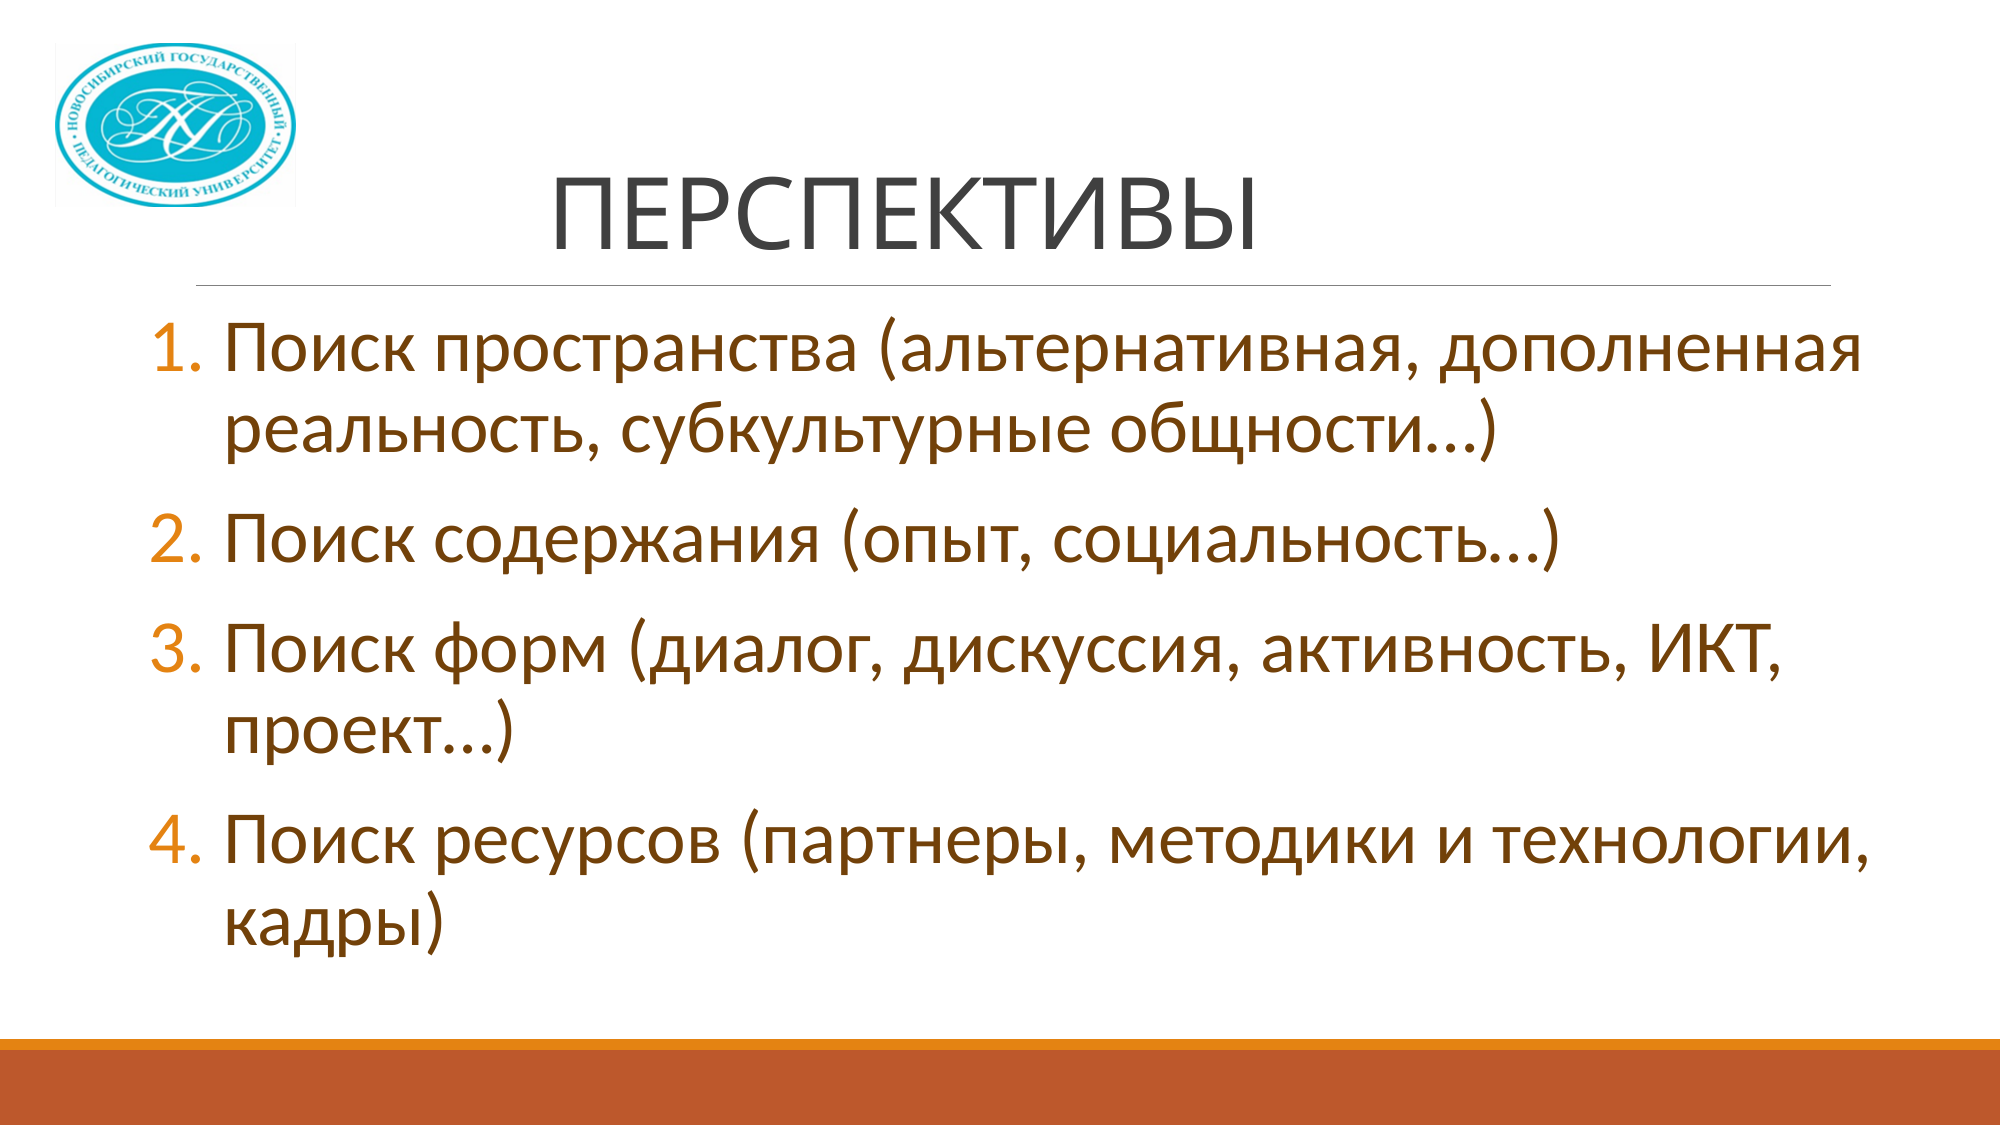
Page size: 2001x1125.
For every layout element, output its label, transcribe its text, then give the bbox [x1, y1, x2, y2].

title ПЕРСПЕКТИВЫ [532, 59, 1863, 278]
list Поиск пространства (альтернативная, дополненная реальность, субкультурные общности…) Поиск содержания (опыт, социальность…) Поиск форм (диалог, дискуссия, активность, ИКТ, проект…) Поиск ресурсов (партнеры, методики и технологии, кадры) [148, 299, 1893, 1048]
picture [55, 43, 297, 208]
